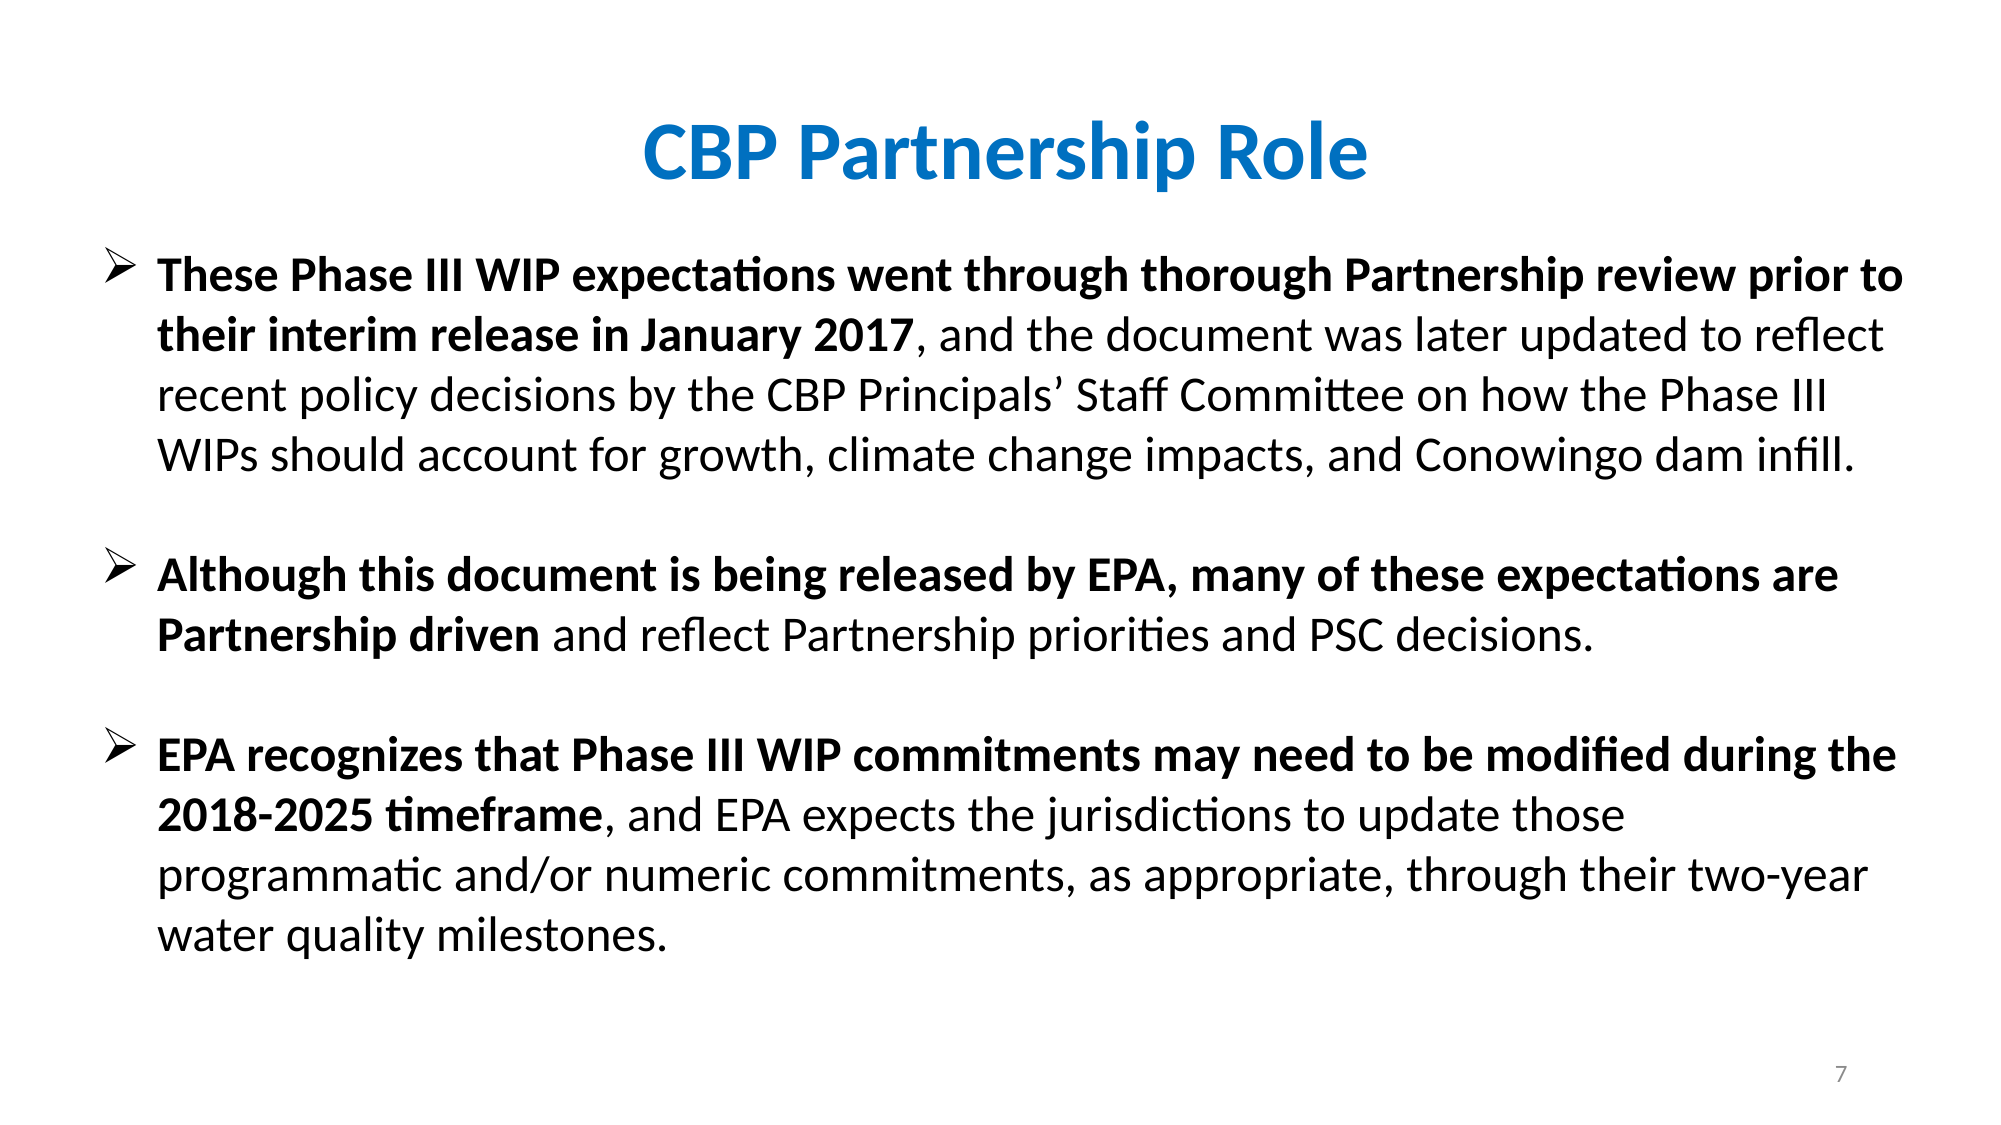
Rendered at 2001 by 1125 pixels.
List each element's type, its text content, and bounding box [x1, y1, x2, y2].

slide_number 7 [1412, 1042, 1863, 1103]
text_box CBP Partnership Role These Phase III WIP expectations went through thorough Partnership review prior to their interim release in January 2017, and the document was later updated to reflect recent policy decisions by the CBP Principals’ Staff Committee on how the Phase III WIPs should account for growth, climate change impacts, and Conowingo dam infill. Although this document is being released by EPA, many of these expectations are Partnership driven and reflect Partnership priorities and PSC decisions. EPA recognizes that Phase III WIP commitments may need to be modified during the 2018-2025 timeframe, and EPA expects the jurisdictions to update those programmatic and/or numeric commitments, as appropriate, through their two-year water quality milestones. [86, 88, 1928, 1014]
